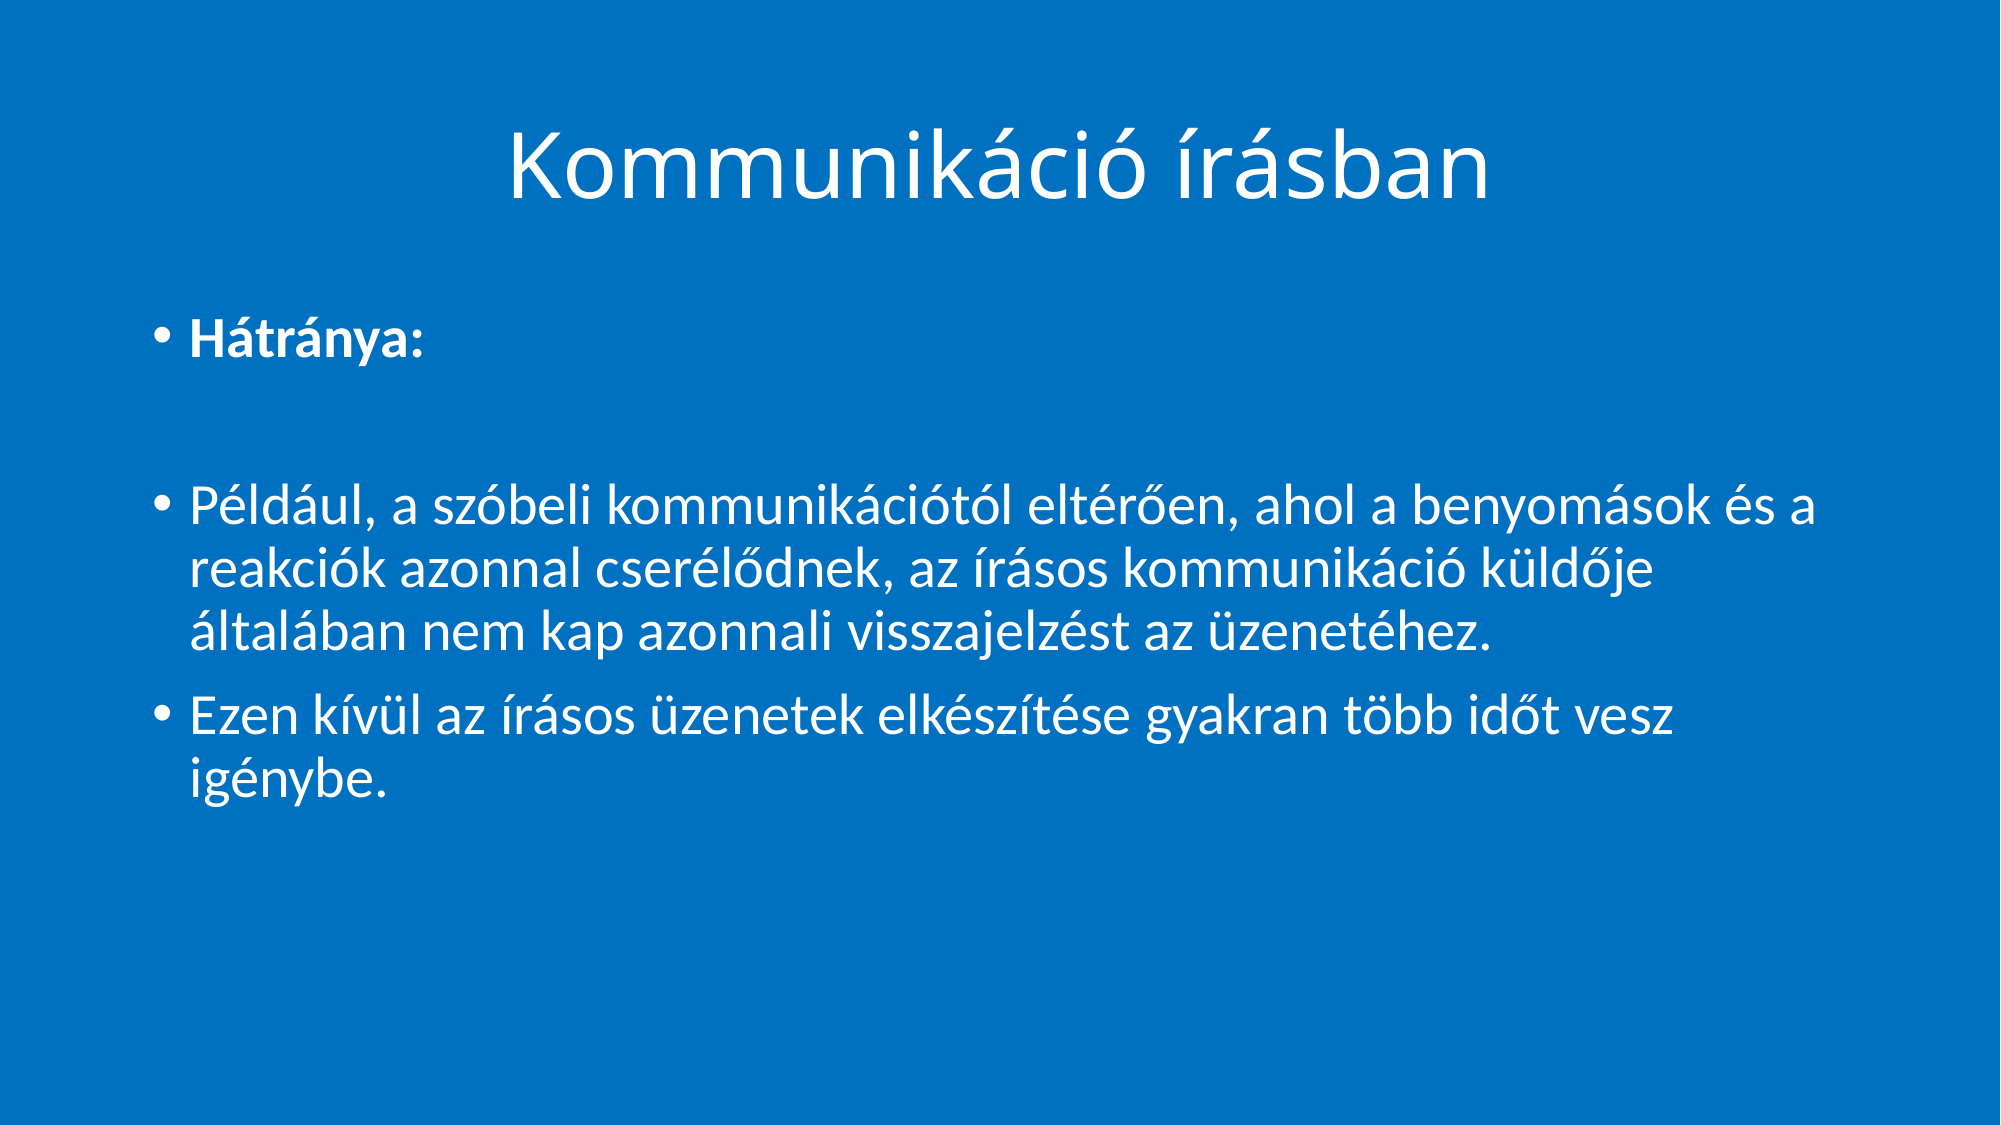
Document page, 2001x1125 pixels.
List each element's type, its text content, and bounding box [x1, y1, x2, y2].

title Kommunikáció írásban [137, 59, 1863, 278]
list Hátránya: Például, a szóbeli kommunikációtól eltérően, ahol a benyomások és a reakciók azonnal cserélődnek, az írásos kommunikáció küldője általában nem kap azonnali visszajelzést az üzenetéhez. Ezen kívül az írásos üzenetek elkészítése gyakran több időt vesz igénybe. [137, 299, 1863, 1014]
